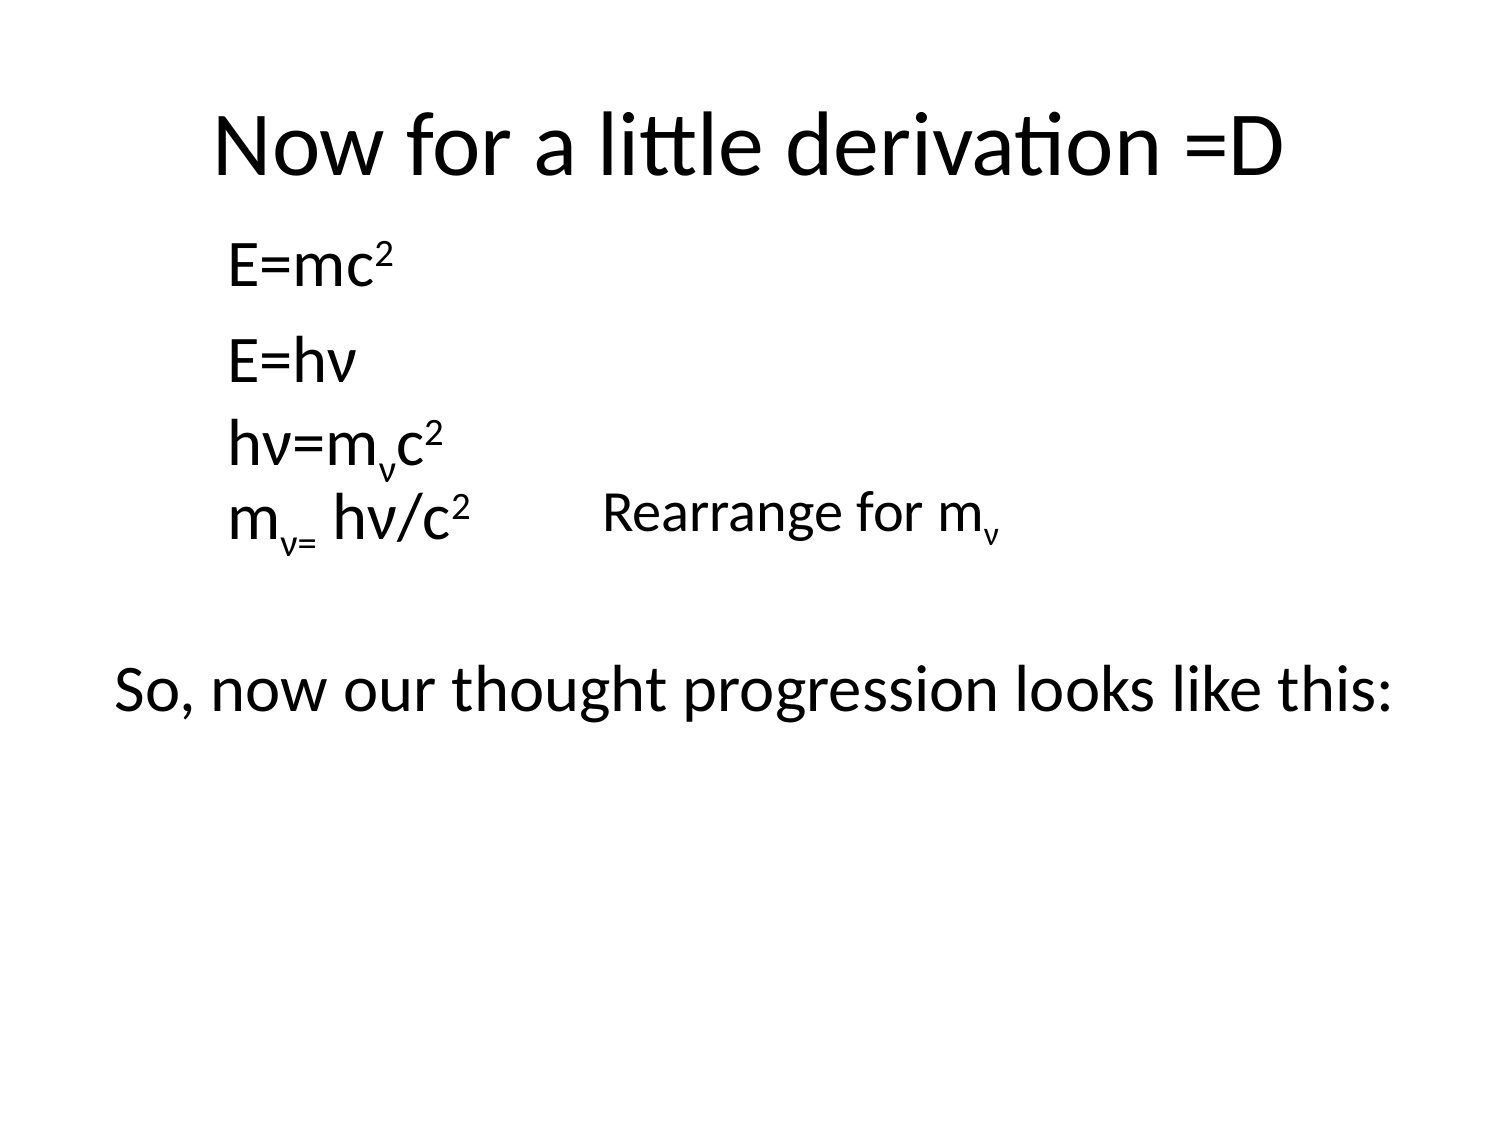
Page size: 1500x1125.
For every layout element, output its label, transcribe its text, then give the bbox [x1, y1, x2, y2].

text_box E=mc2 [212, 212, 538, 308]
text_box E=hν [212, 308, 538, 391]
text_box So, now our thought progression looks like this: [99, 637, 1438, 733]
text_box hν=mνc2 [212, 391, 538, 465]
text_box mν= hν/c2 [212, 465, 538, 572]
text_box Rearrange for mν [587, 465, 1300, 560]
title Now for a little derivation =D [75, 45, 1425, 233]
